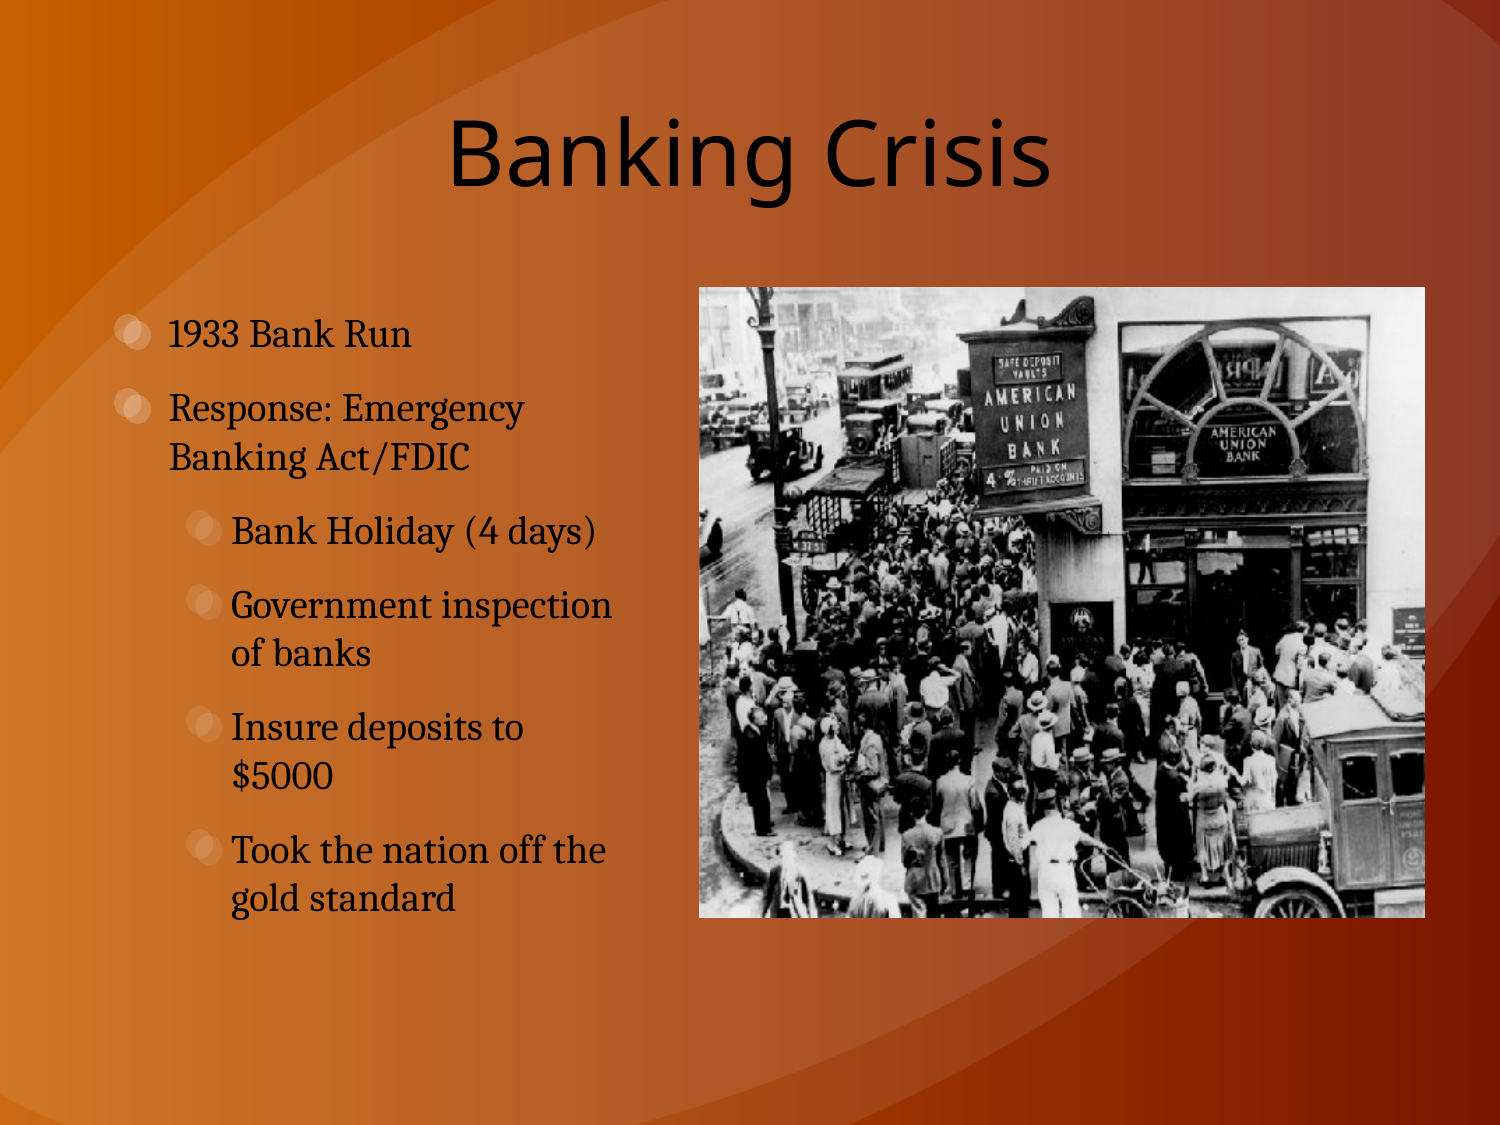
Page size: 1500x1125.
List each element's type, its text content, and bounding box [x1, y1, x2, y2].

picture [0, 0, 1500, 1125]
list 1933 Bank Run Response: Emergency Banking Act/FDIC Bank Holiday (4 days) Government inspection of banks Insure deposits to $5000 Took the nation off the gold standard [99, 299, 638, 938]
title Banking Crisis [283, 45, 1216, 213]
